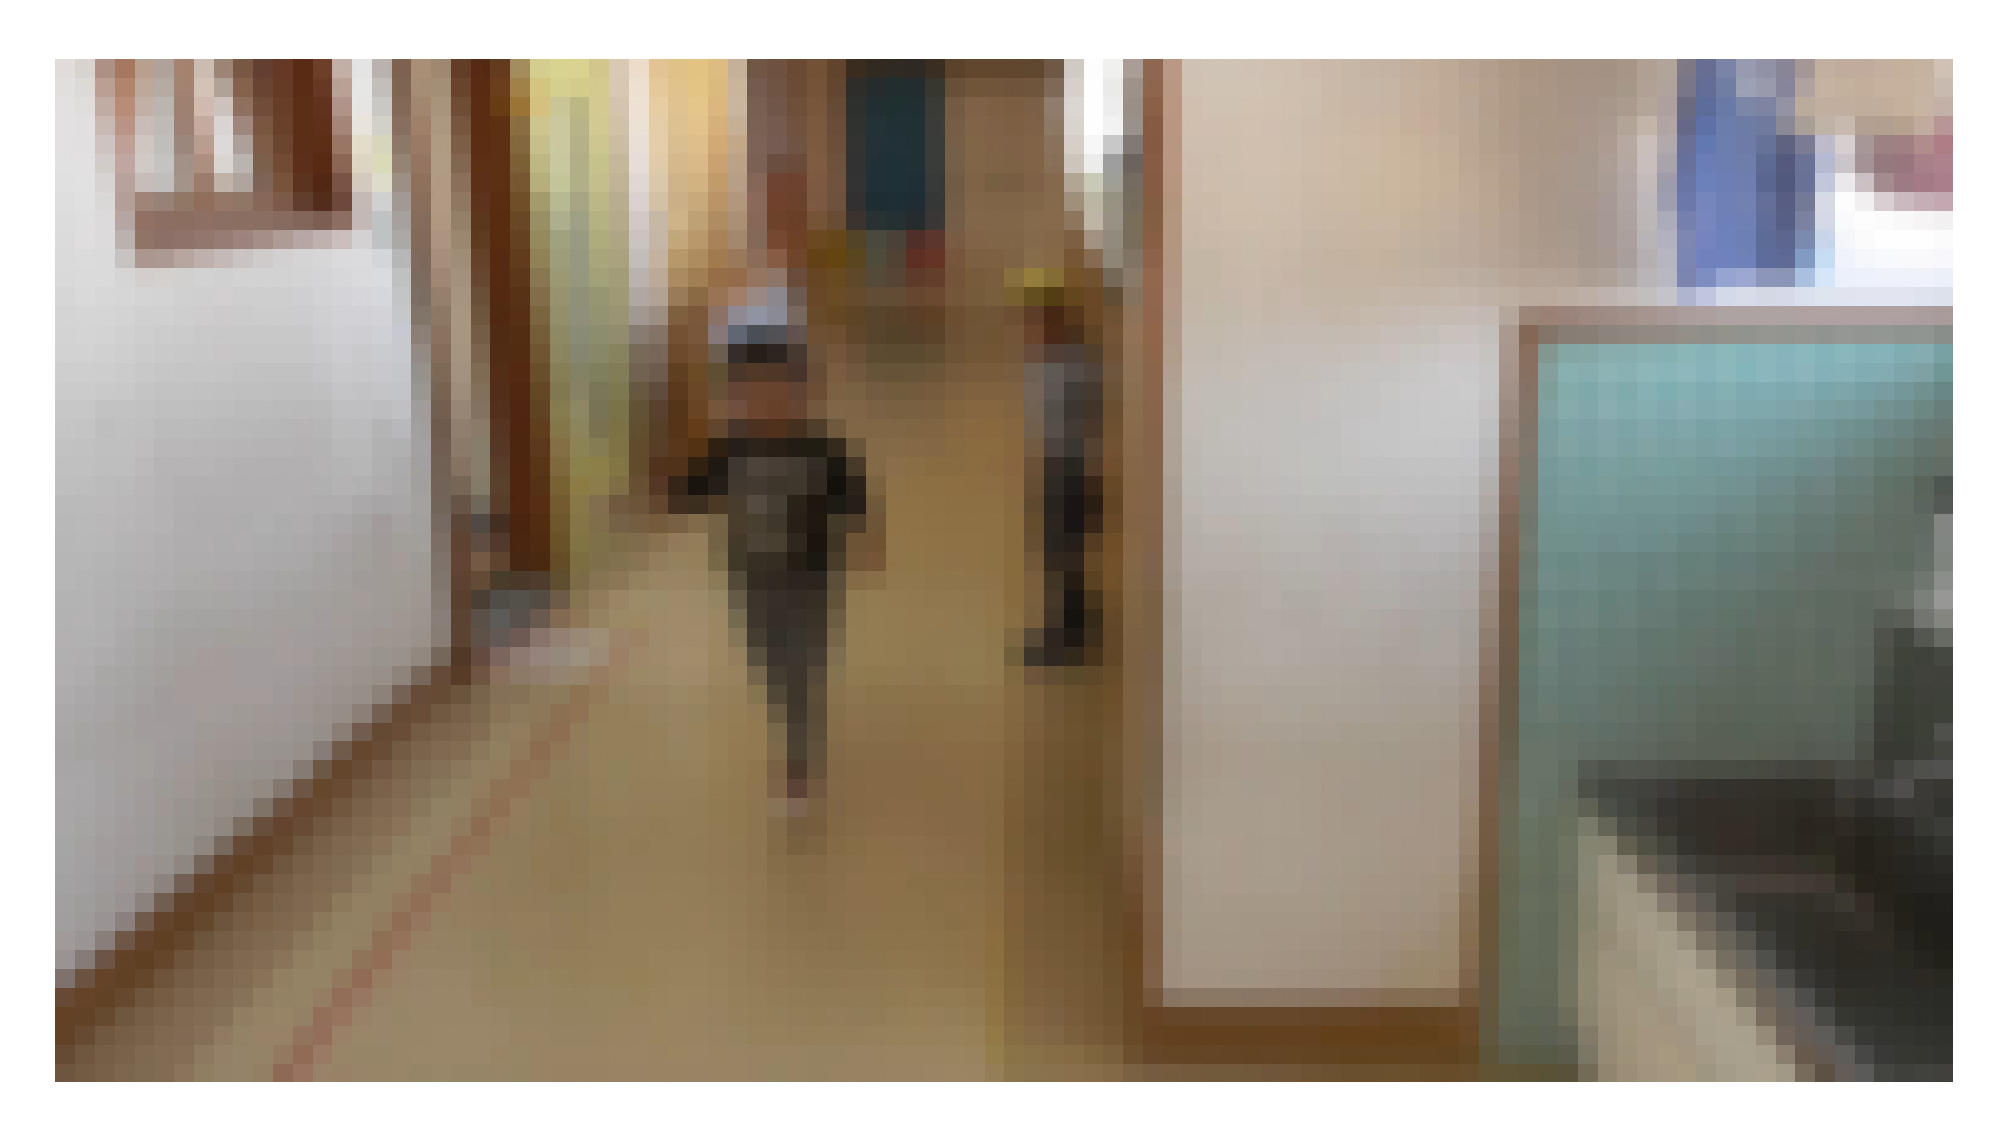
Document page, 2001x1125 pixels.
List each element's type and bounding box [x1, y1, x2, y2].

text_box [55, 59, 1953, 1082]
